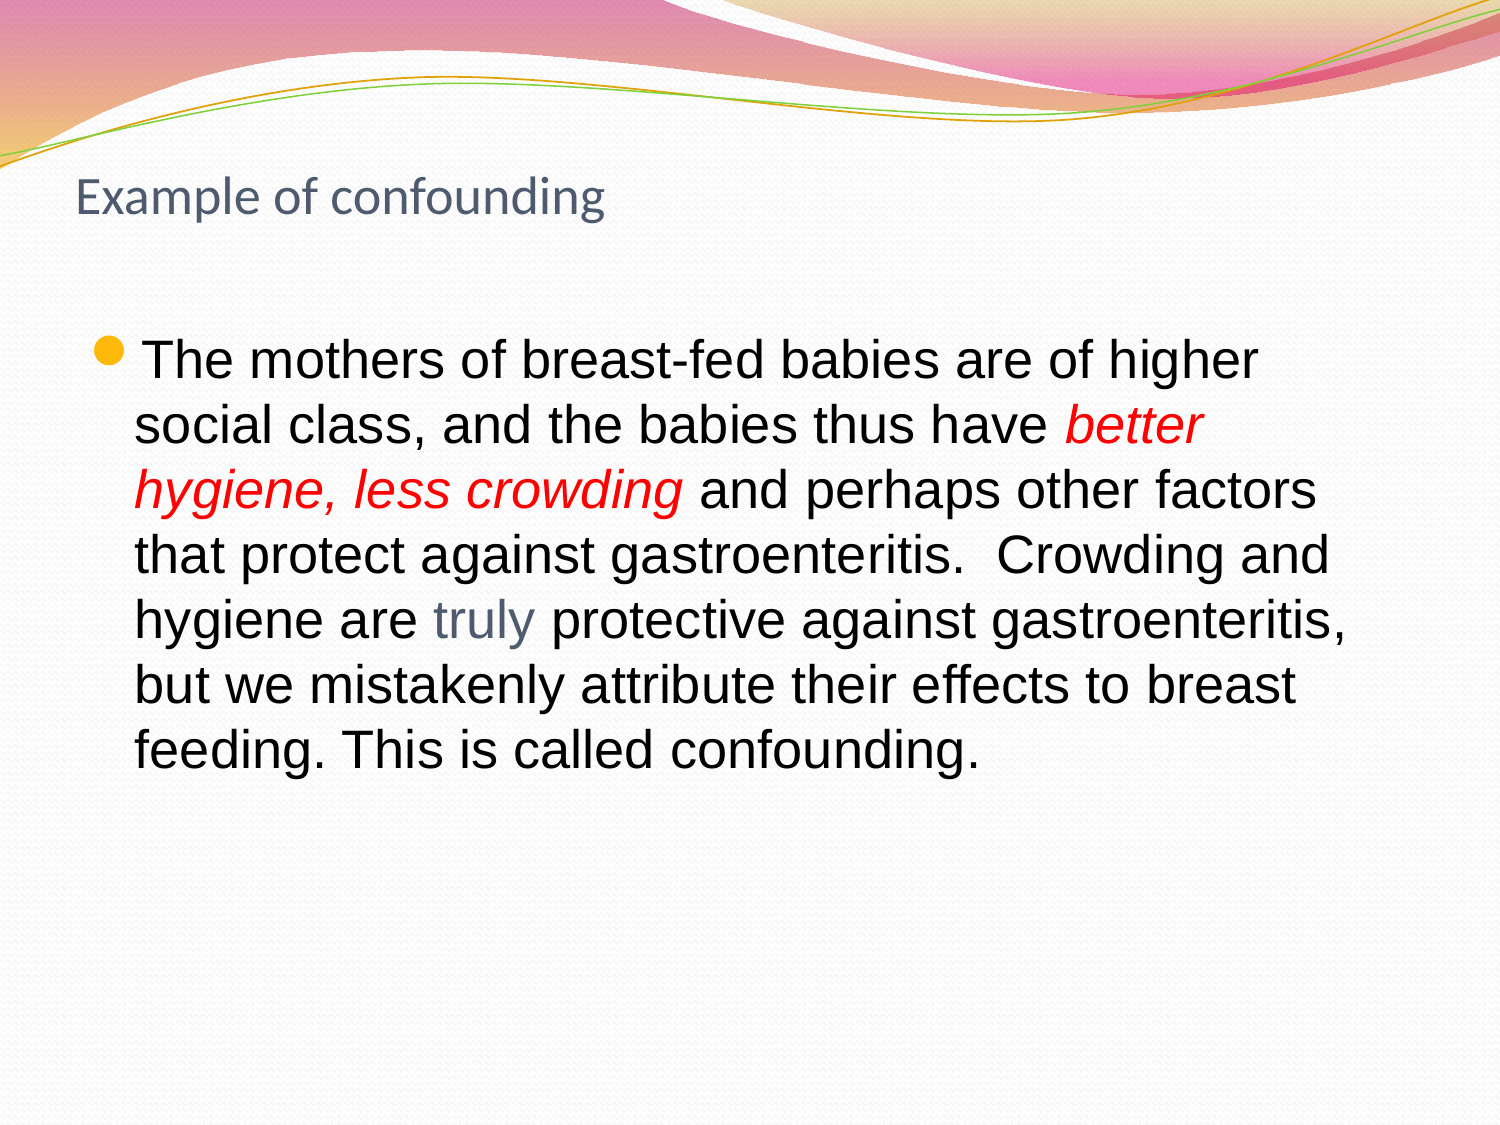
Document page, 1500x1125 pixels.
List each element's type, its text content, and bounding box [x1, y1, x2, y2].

title Example of confounding [75, 115, 1425, 225]
list The mothers of breast-fed babies are of higher social class, and the babies thus have better hygiene, less crowding and perhaps other factors that protect against gastroenteritis. Crowding and hygiene are truly protective against gastroenteritis, but we mistakenly attribute their effects to breast feeding. This is called confounding. [75, 317, 1425, 1038]
